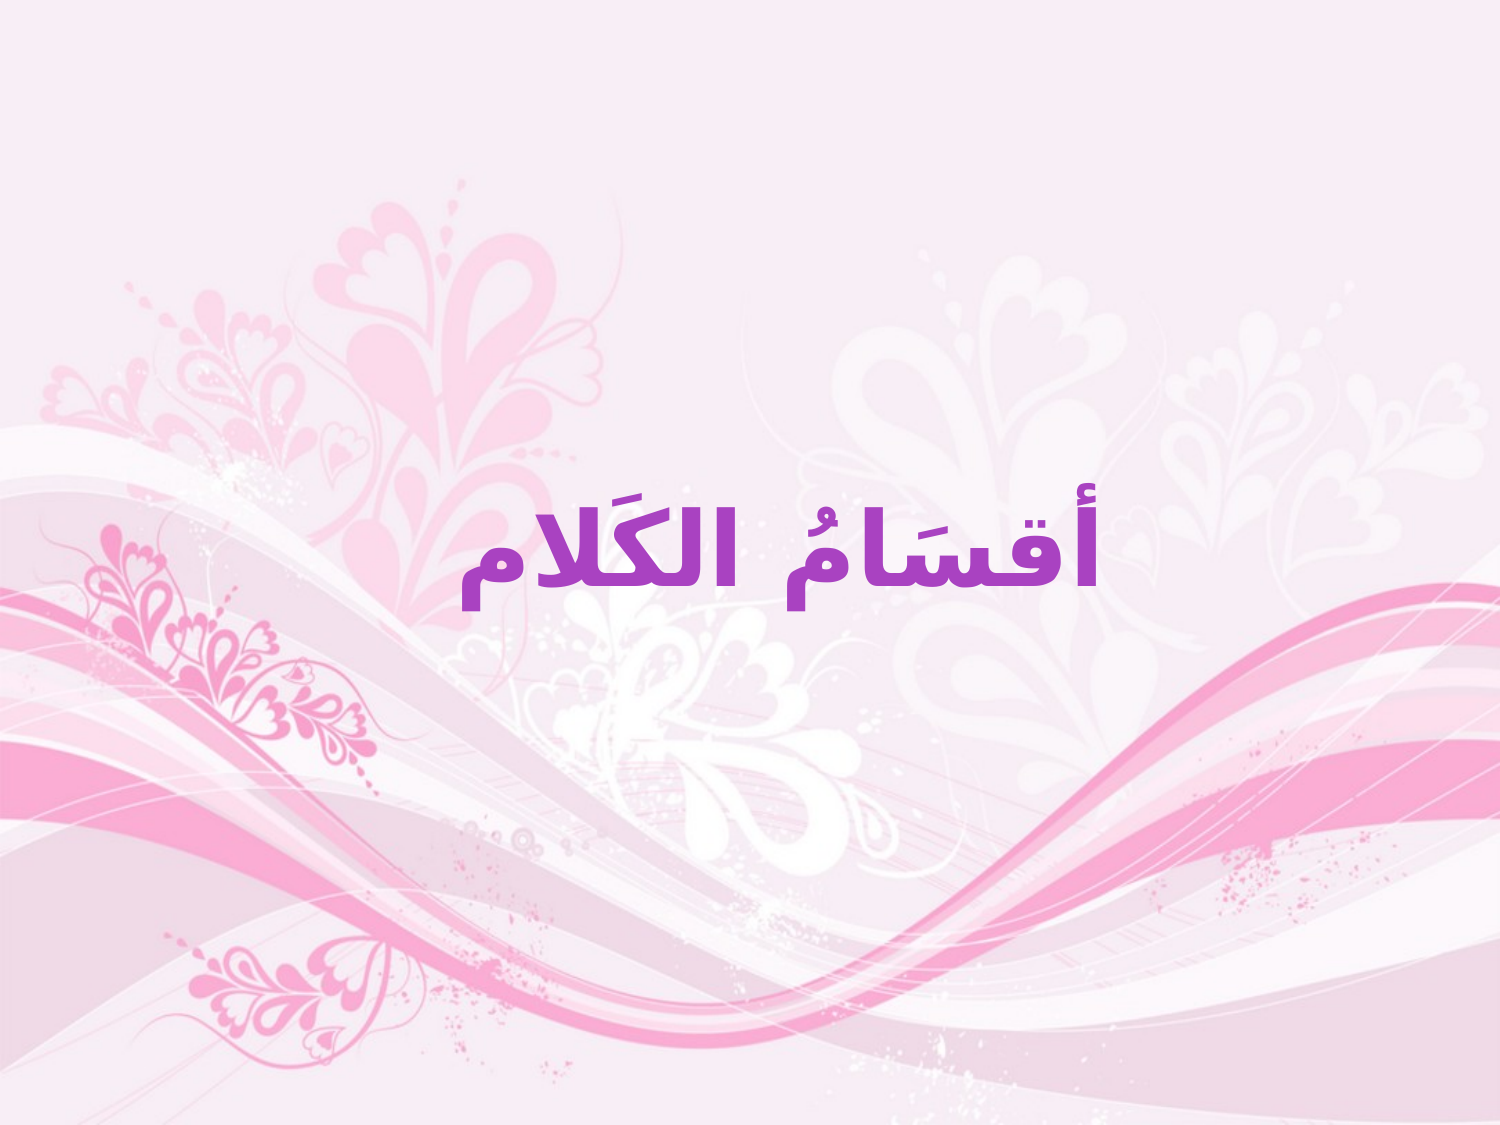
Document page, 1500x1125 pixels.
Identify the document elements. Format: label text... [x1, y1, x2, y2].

title أقسَامُ الكَلام [360, 432, 1164, 657]
picture [0, 0, 1500, 1125]
